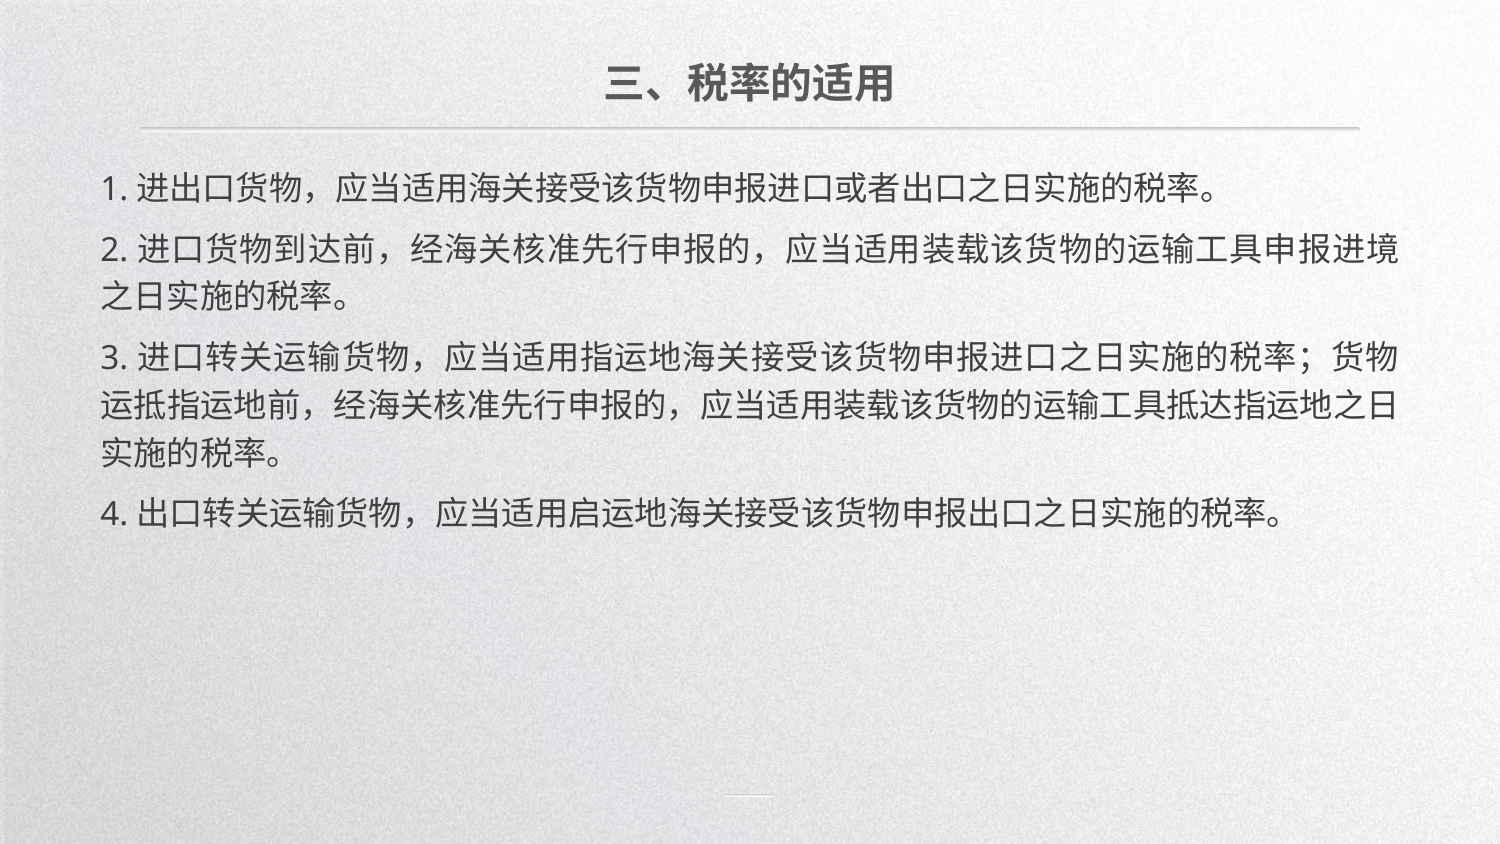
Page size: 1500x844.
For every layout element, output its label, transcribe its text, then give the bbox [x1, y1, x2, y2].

text_box 三、税率的适用 [460, 50, 1039, 112]
picture [0, 0, 1500, 844]
text_box 1.进出口货物，应当适用海关接受该货物申报进口或者出口之日实施的税率。 2.进口货物到达前，经海关核准先行申报的，应当适用装载该货物的运输工具申报进境之日实施的税率。 3.进口转关运输货物，应当适用指运地海关接受该货物申报进口之日实施的税率；货物运抵指运地前，经海关核准先行申报的，应当适用装载该货物的运输工具抵达指运地之日实施的税率。 4.出口转关运输货物，应当适用启运地海关接受该货物申报出口之日实施的税率。 [100, 159, 1400, 593]
